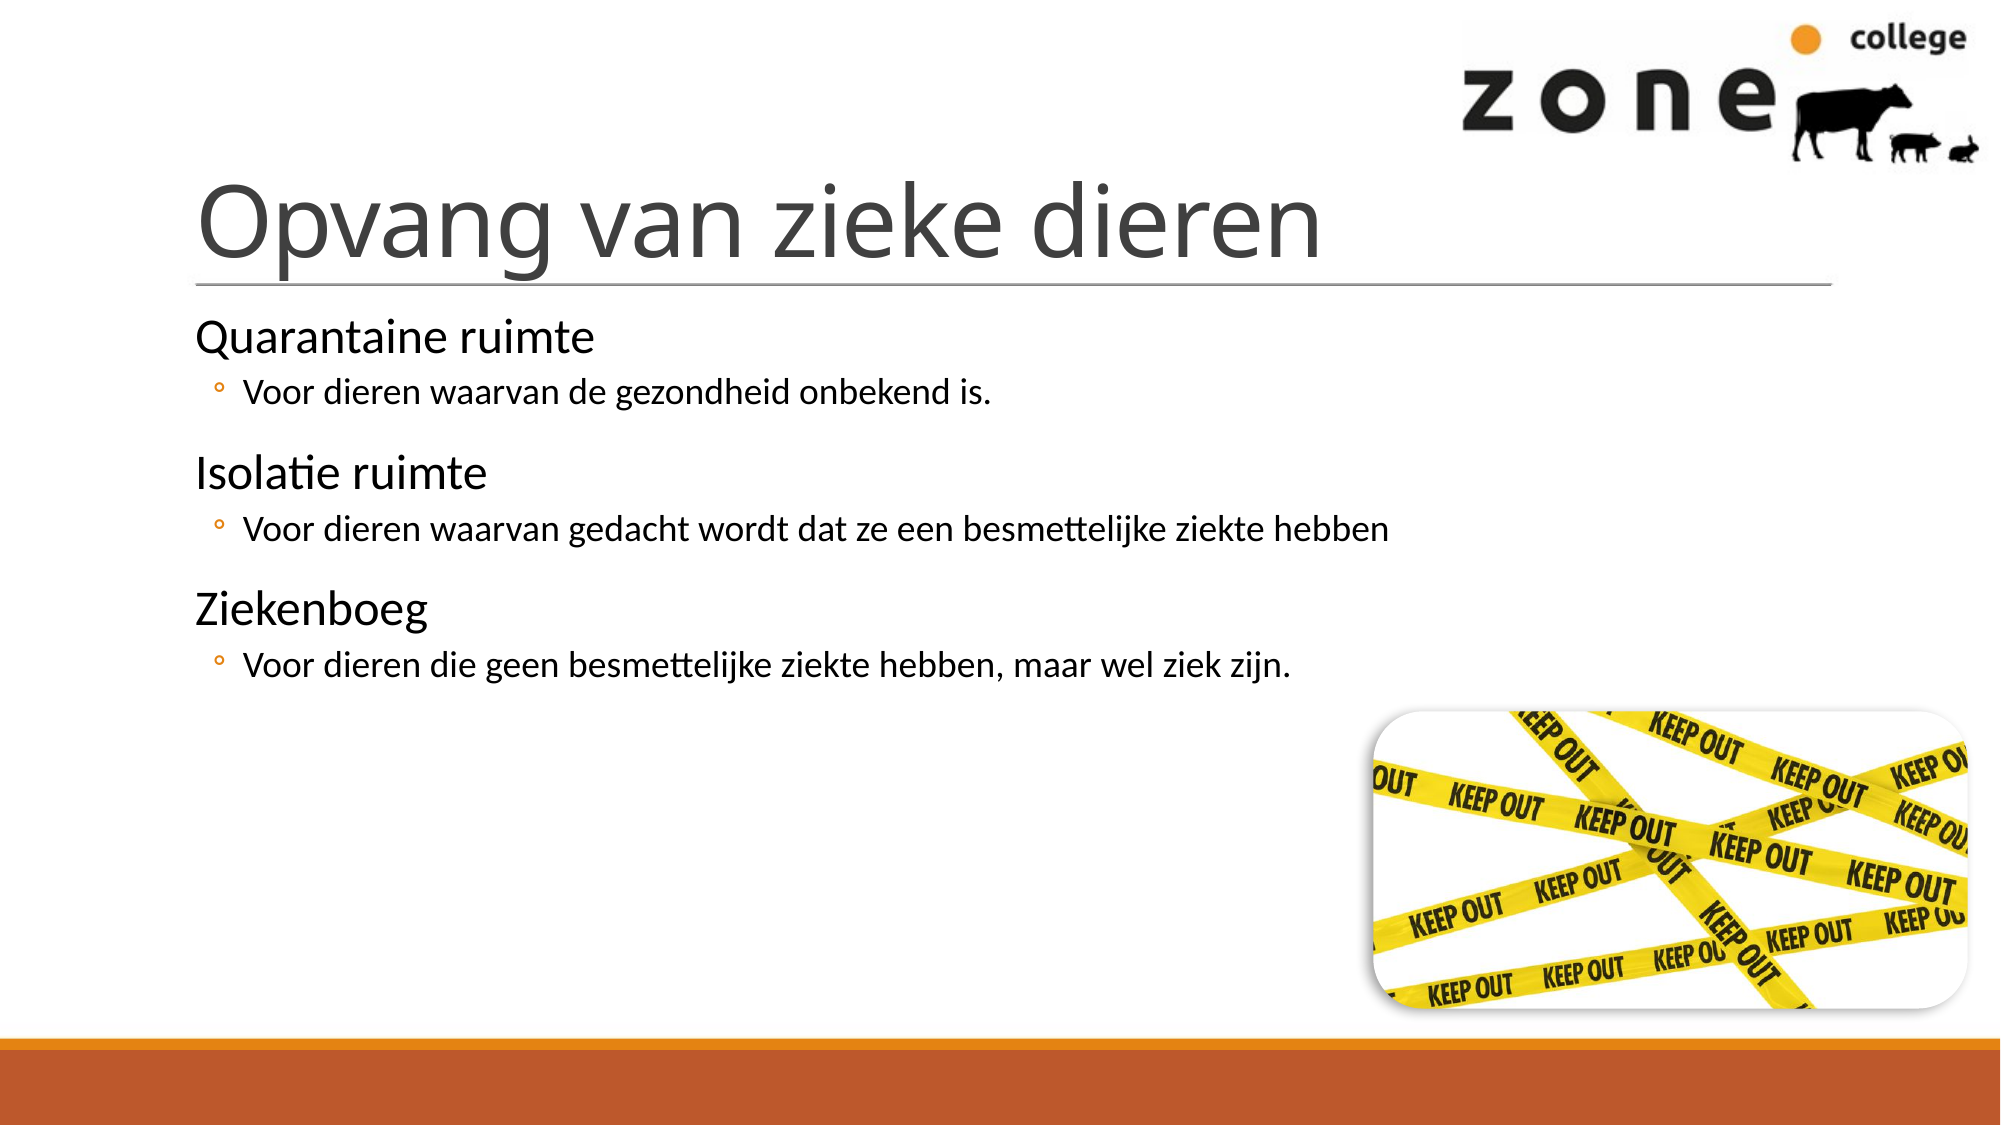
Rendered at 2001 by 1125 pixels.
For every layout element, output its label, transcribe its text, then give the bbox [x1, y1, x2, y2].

list Quarantaine ruimte Voor dieren waarvan de gezondheid onbekend is. Isolatie ruimte Voor dieren waarvan gedacht wordt dat ze een besmettelijke ziekte hebben Ziekenboeg Voor dieren die geen besmettelijke ziekte hebben, maar wel ziek zijn. [180, 302, 1830, 963]
picture [0, 0, 2001, 1125]
title Opvang van zieke dieren [180, 47, 1830, 285]
